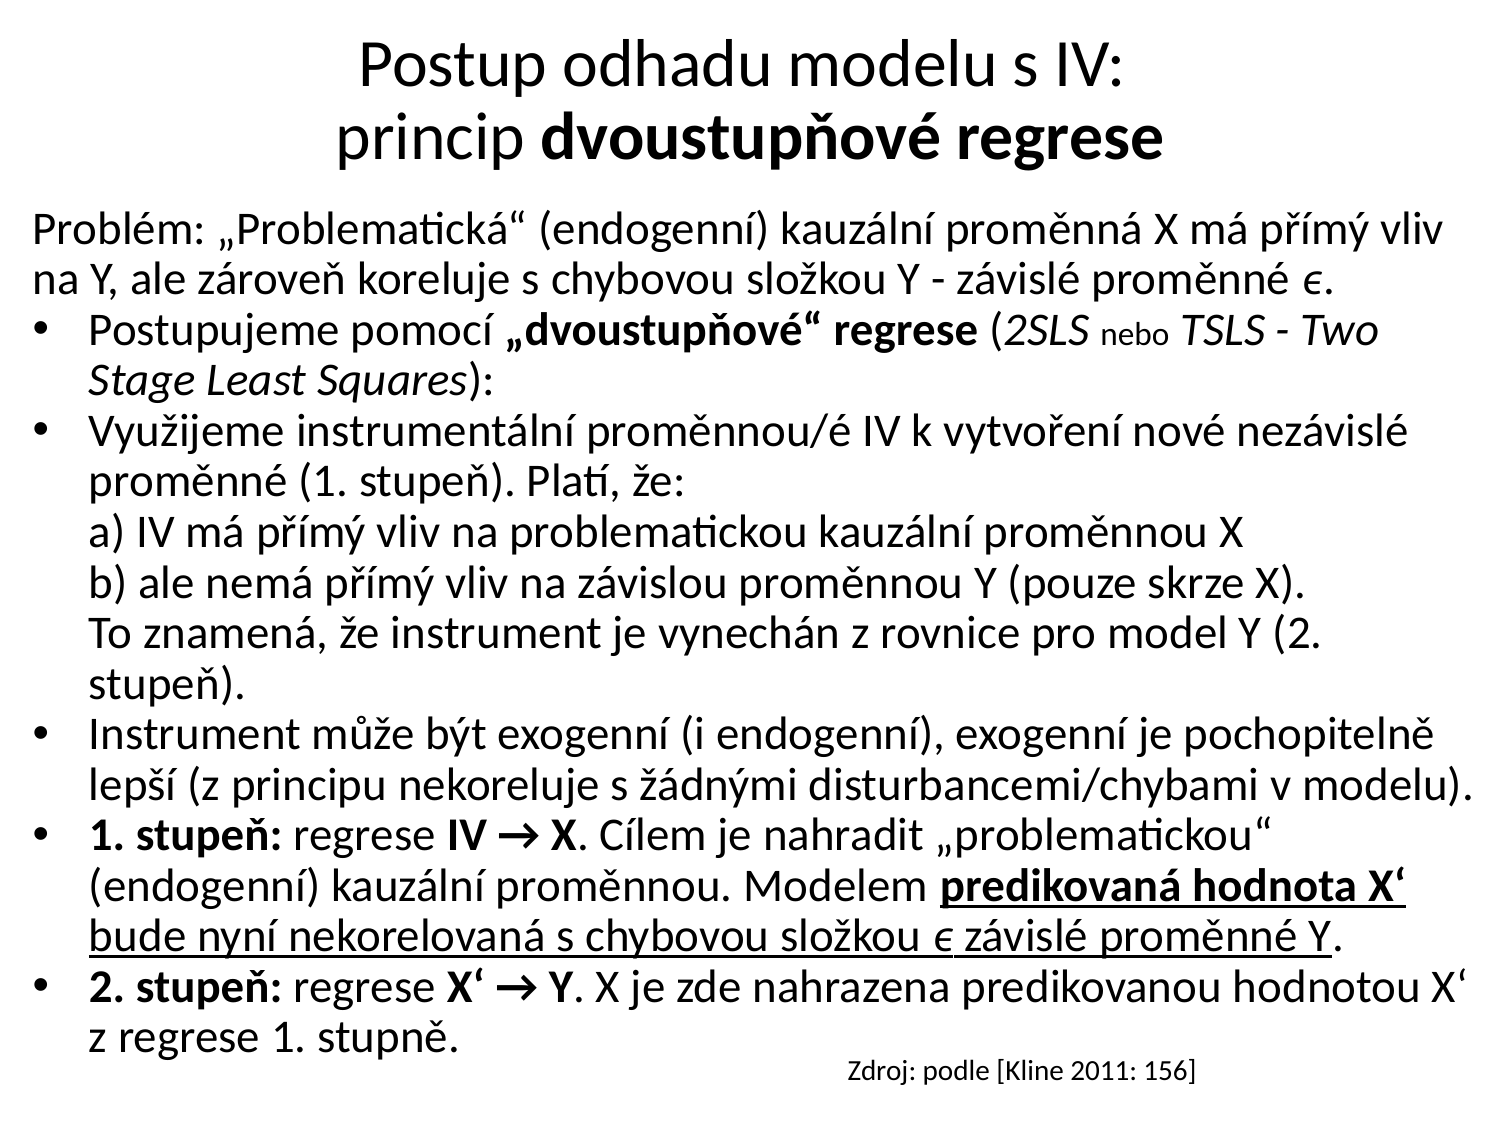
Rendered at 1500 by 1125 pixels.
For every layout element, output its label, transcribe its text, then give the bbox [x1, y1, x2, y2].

text_box Zdroj: podle [Kline 2011: 156] [832, 1044, 1223, 1094]
title Postup odhadu modelu s IV: princip dvoustupňové regrese [75, 19, 1425, 183]
list Problém: „Problematická“ (endogenní) kauzální proměnná X má přímý vliv na Y, ale zároveň koreluje s chybovou složkou Y - závislé proměnné ϵ. Postupujeme pomocí „dvoustupňové“ regrese (2SLS nebo TSLS - Two Stage Least Squares): Využijeme instrumentální proměnnou/é IV k vytvoření nové nezávislé proměnné (1. stupeň). Platí, že: a) IV má přímý vliv na problematickou kauzální proměnnou X b) ale nemá přímý vliv na závislou proměnnou Y (pouze skrze X). To znamená, že instrument je vynechán z rovnice pro model Y (2. stupeň). Instrument může být exogenní (i endogenní), exogenní je pochopitelně lepší (z principu nekoreluje s žádnými disturbancemi/chybami v modelu). 1. stupeň: regrese IV → X. Cílem je nahradit „problematickou“ (endogenní) kauzální proměnnou. Modelem predikovaná hodnota X‘ bude nyní nekorelovaná s chybovou složkou ϵ závislé proměnné Y. 2. stupeň: regrese X‘ → Y. X je zde nahrazena predikovanou hodnotou X‘ z regrese 1. stupně. [17, 196, 1500, 1125]
